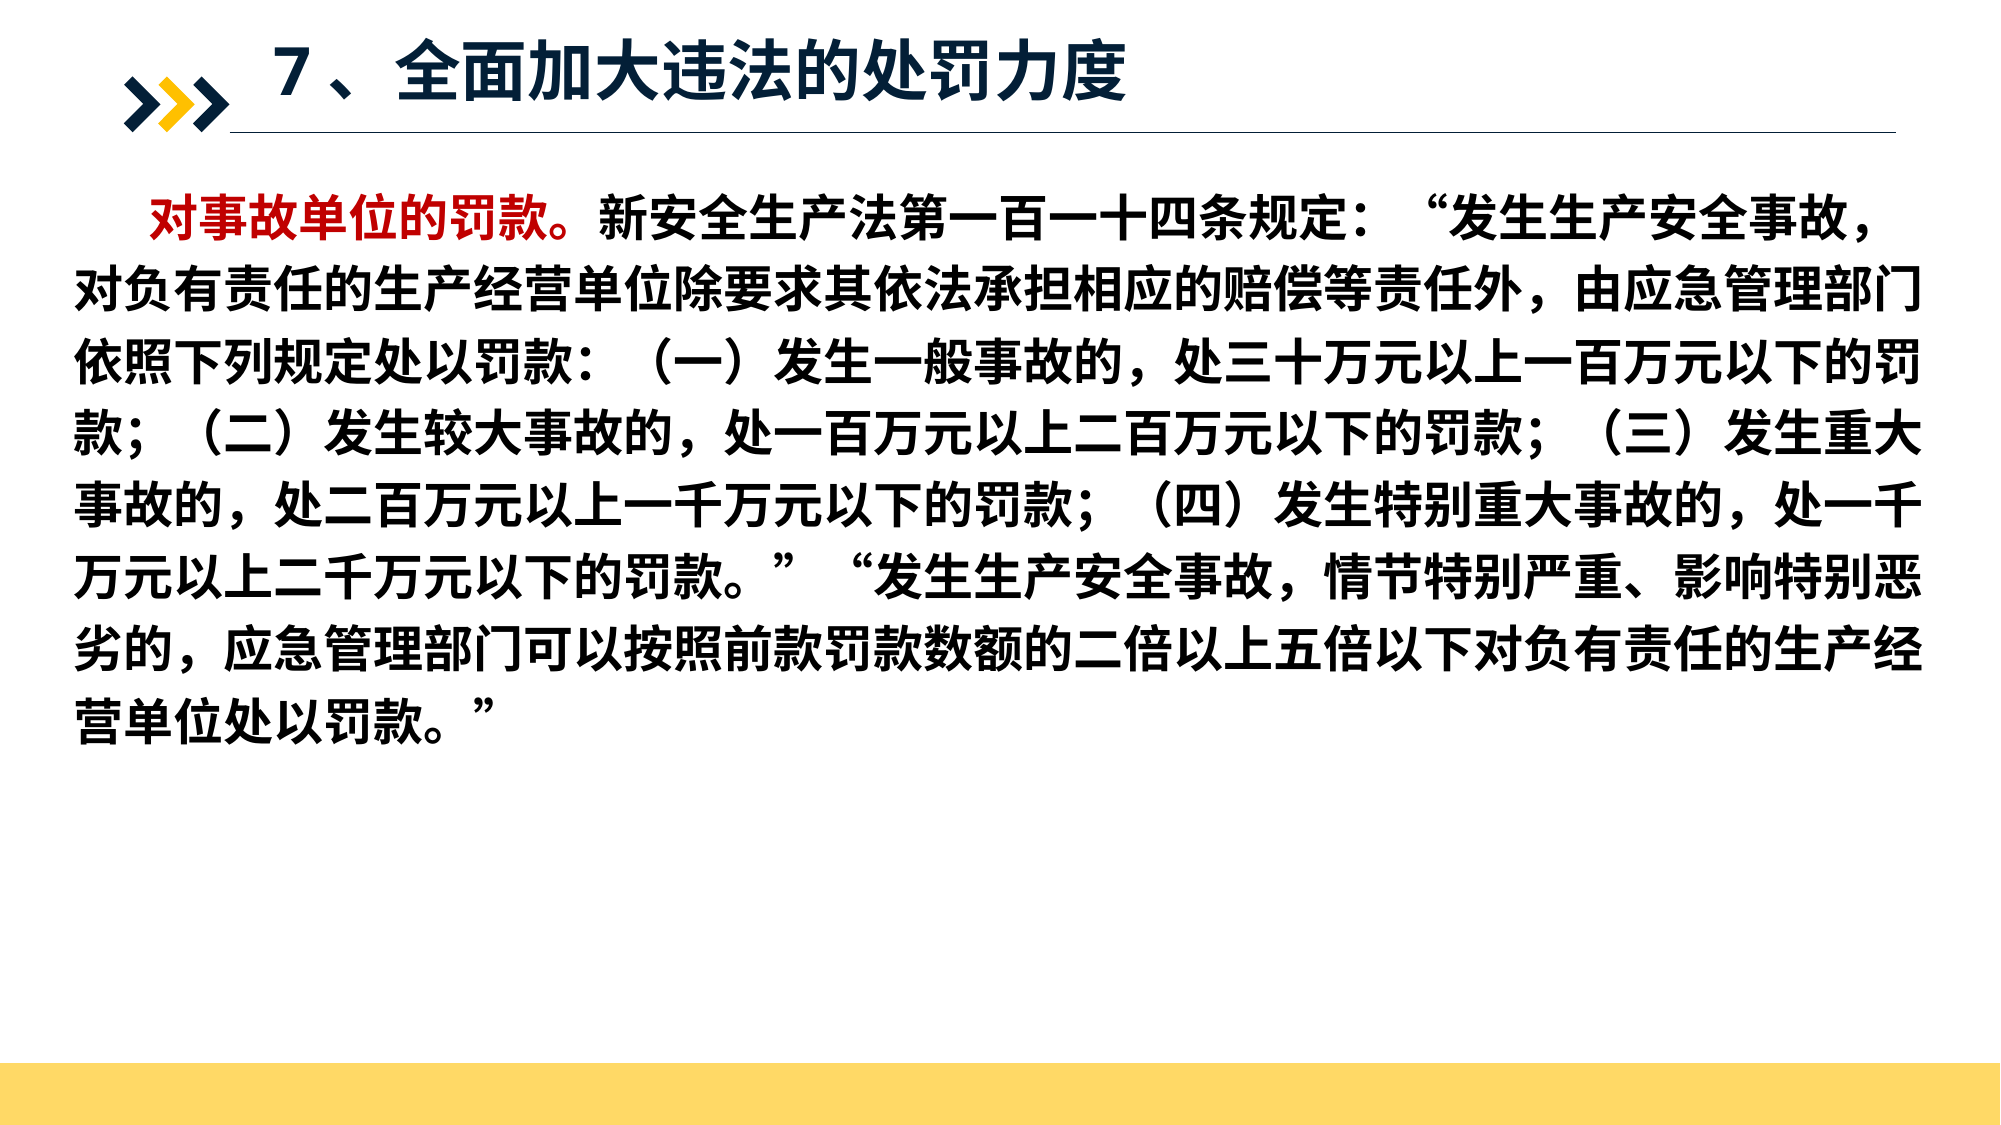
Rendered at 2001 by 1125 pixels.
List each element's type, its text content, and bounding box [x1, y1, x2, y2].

text_box 7、全面加大违法的处罚力度 [262, 22, 1218, 76]
text_box 对事故单位的罚款。新安全生产法第一百一十四条规定：“发生生产安全事故，对负有责任的生产经营单位除要求其依法承担相应的赔偿等责任外，由应急管理部门依照下列规定处以罚款：（一）发生一般事故的，处三十万元以上一百万元以下的罚款；（二）发生较大事故的，处一百万元以上二百万元以下的罚款；（三）发生重大事故的，处二百万元以上一千万元以下的罚款；（四）发生特别重大事故的，处一千万元以上二千万元以下的罚款。”“发生生产安全事故，情节特别严重、影响特别恶劣的，应急管理部门可以按照前款罚款数额的二倍以上五倍以下对负有责任的生产经营单位处以罚款。” [58, 166, 1942, 758]
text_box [123, 76, 1897, 133]
text_box [0, 1063, 2000, 1125]
